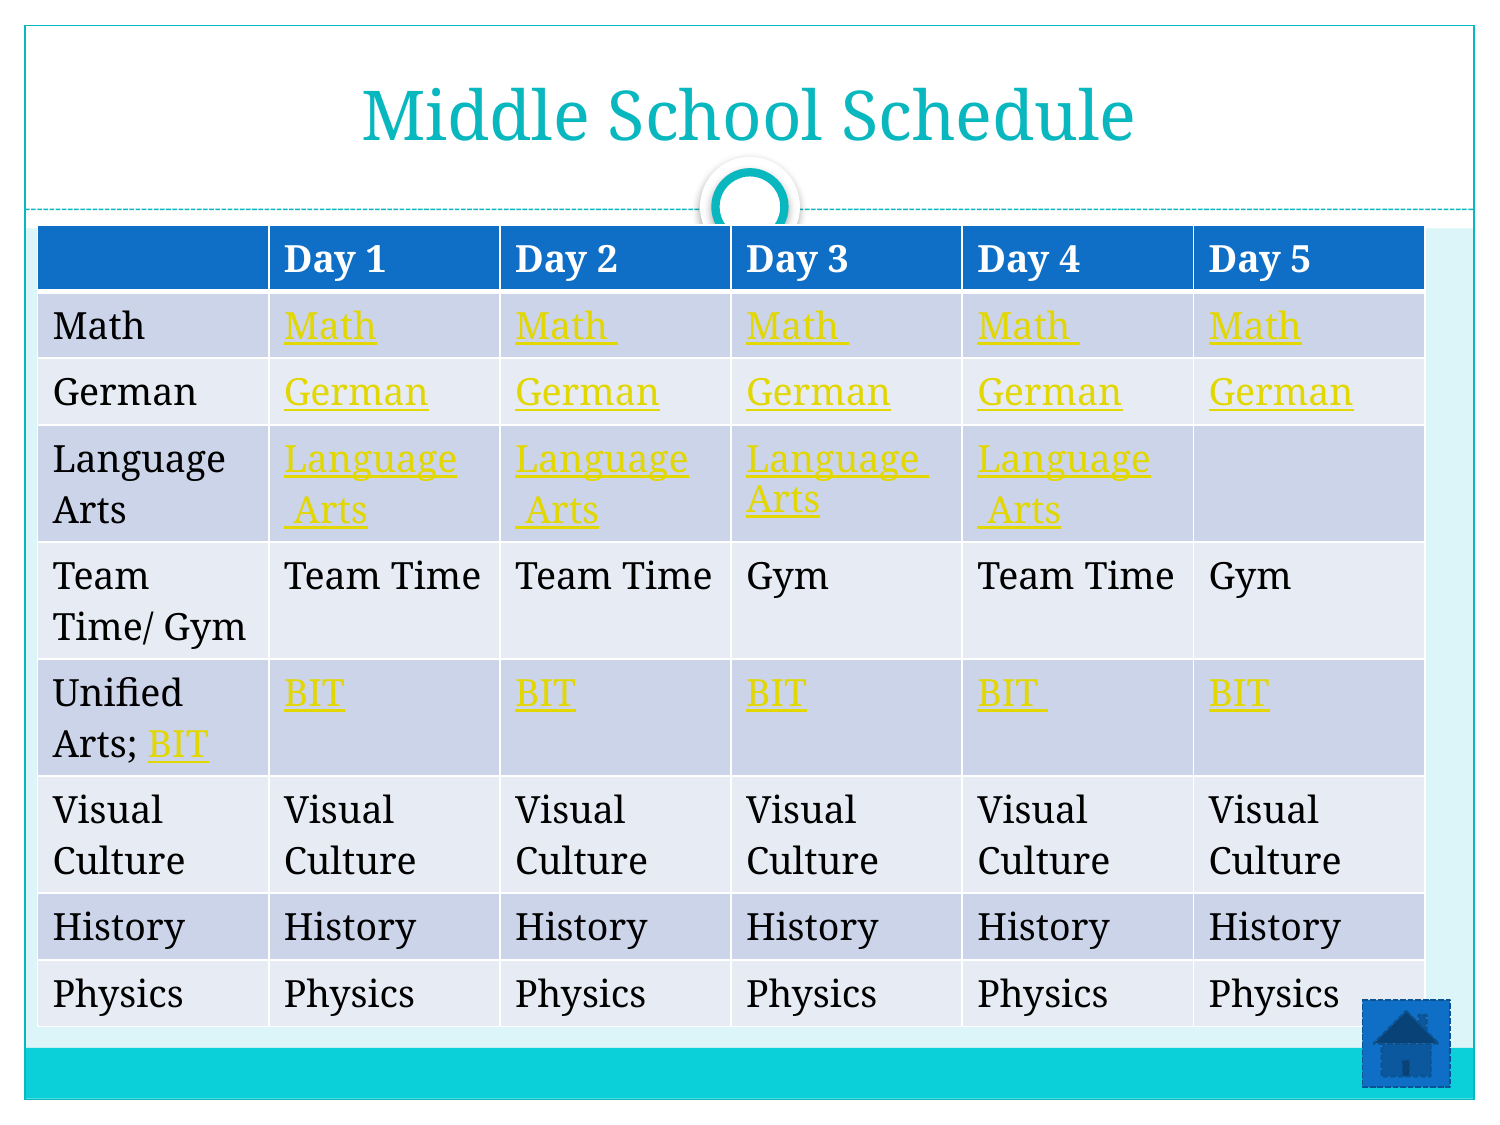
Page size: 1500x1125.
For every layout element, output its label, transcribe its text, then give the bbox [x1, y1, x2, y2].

table_cell German [501, 359, 730, 424]
table_cell Gym [1194, 543, 1424, 658]
table_cell Language Arts [501, 426, 730, 541]
table_cell Math [732, 294, 961, 357]
table_cell Language Arts [732, 426, 961, 541]
table_cell Physics [963, 961, 1193, 1026]
table_cell Visual Culture [270, 777, 499, 892]
table_cell BIT [963, 660, 1193, 775]
table_cell History [38, 894, 268, 959]
table_cell Team Time/ Gym [38, 543, 268, 658]
table_cell Physics [38, 961, 268, 1026]
table_cell Language Arts [963, 426, 1193, 541]
table_cell German [270, 359, 499, 424]
table_cell Math [501, 294, 730, 357]
table_cell Visual Culture [501, 777, 730, 892]
table_cell Unified Arts; BIT [38, 660, 268, 775]
table_cell Team Time [963, 543, 1193, 658]
table_cell Language Arts [270, 426, 499, 541]
table_cell Physics [270, 961, 499, 1026]
title Middle School Schedule [49, 37, 1450, 162]
table_header Day 1 [270, 226, 499, 289]
table_cell Language Arts [38, 426, 268, 541]
table_cell Visual Culture [38, 777, 268, 892]
table_cell History [270, 894, 499, 959]
table_cell German [963, 359, 1193, 424]
table_header Day 5 [1194, 226, 1424, 289]
table_cell Physics [1194, 961, 1424, 1026]
table_cell History [963, 894, 1193, 959]
table_cell Gym [732, 543, 961, 658]
table_cell BIT [1194, 660, 1424, 775]
table_cell German [732, 359, 961, 424]
table_cell Math [963, 294, 1193, 357]
table_header Day 2 [501, 226, 730, 289]
table_cell History [1194, 894, 1424, 959]
table_header Day 4 [963, 226, 1193, 289]
table_cell Physics [732, 961, 961, 1026]
table_cell BIT [732, 660, 961, 775]
table_cell [1194, 426, 1424, 541]
table_cell History [501, 894, 730, 959]
table_cell Math [1194, 294, 1424, 357]
table_cell Team Time [501, 543, 730, 658]
table_cell Physics [501, 961, 730, 1026]
table_cell History [732, 894, 961, 959]
table_cell Math [270, 294, 499, 357]
table_cell BIT [270, 660, 499, 775]
text_box [1362, 999, 1451, 1088]
table_cell Math [38, 294, 268, 357]
table_cell Visual Culture [732, 777, 961, 892]
table_cell Visual Culture [1194, 777, 1424, 892]
table_header [38, 226, 268, 289]
table_cell Team Time [270, 543, 499, 658]
table_cell German [1194, 359, 1424, 424]
table_cell BIT [501, 660, 730, 775]
table_cell Visual Culture [963, 777, 1193, 892]
table_cell German [38, 359, 268, 424]
table_header Day 3 [732, 226, 961, 289]
